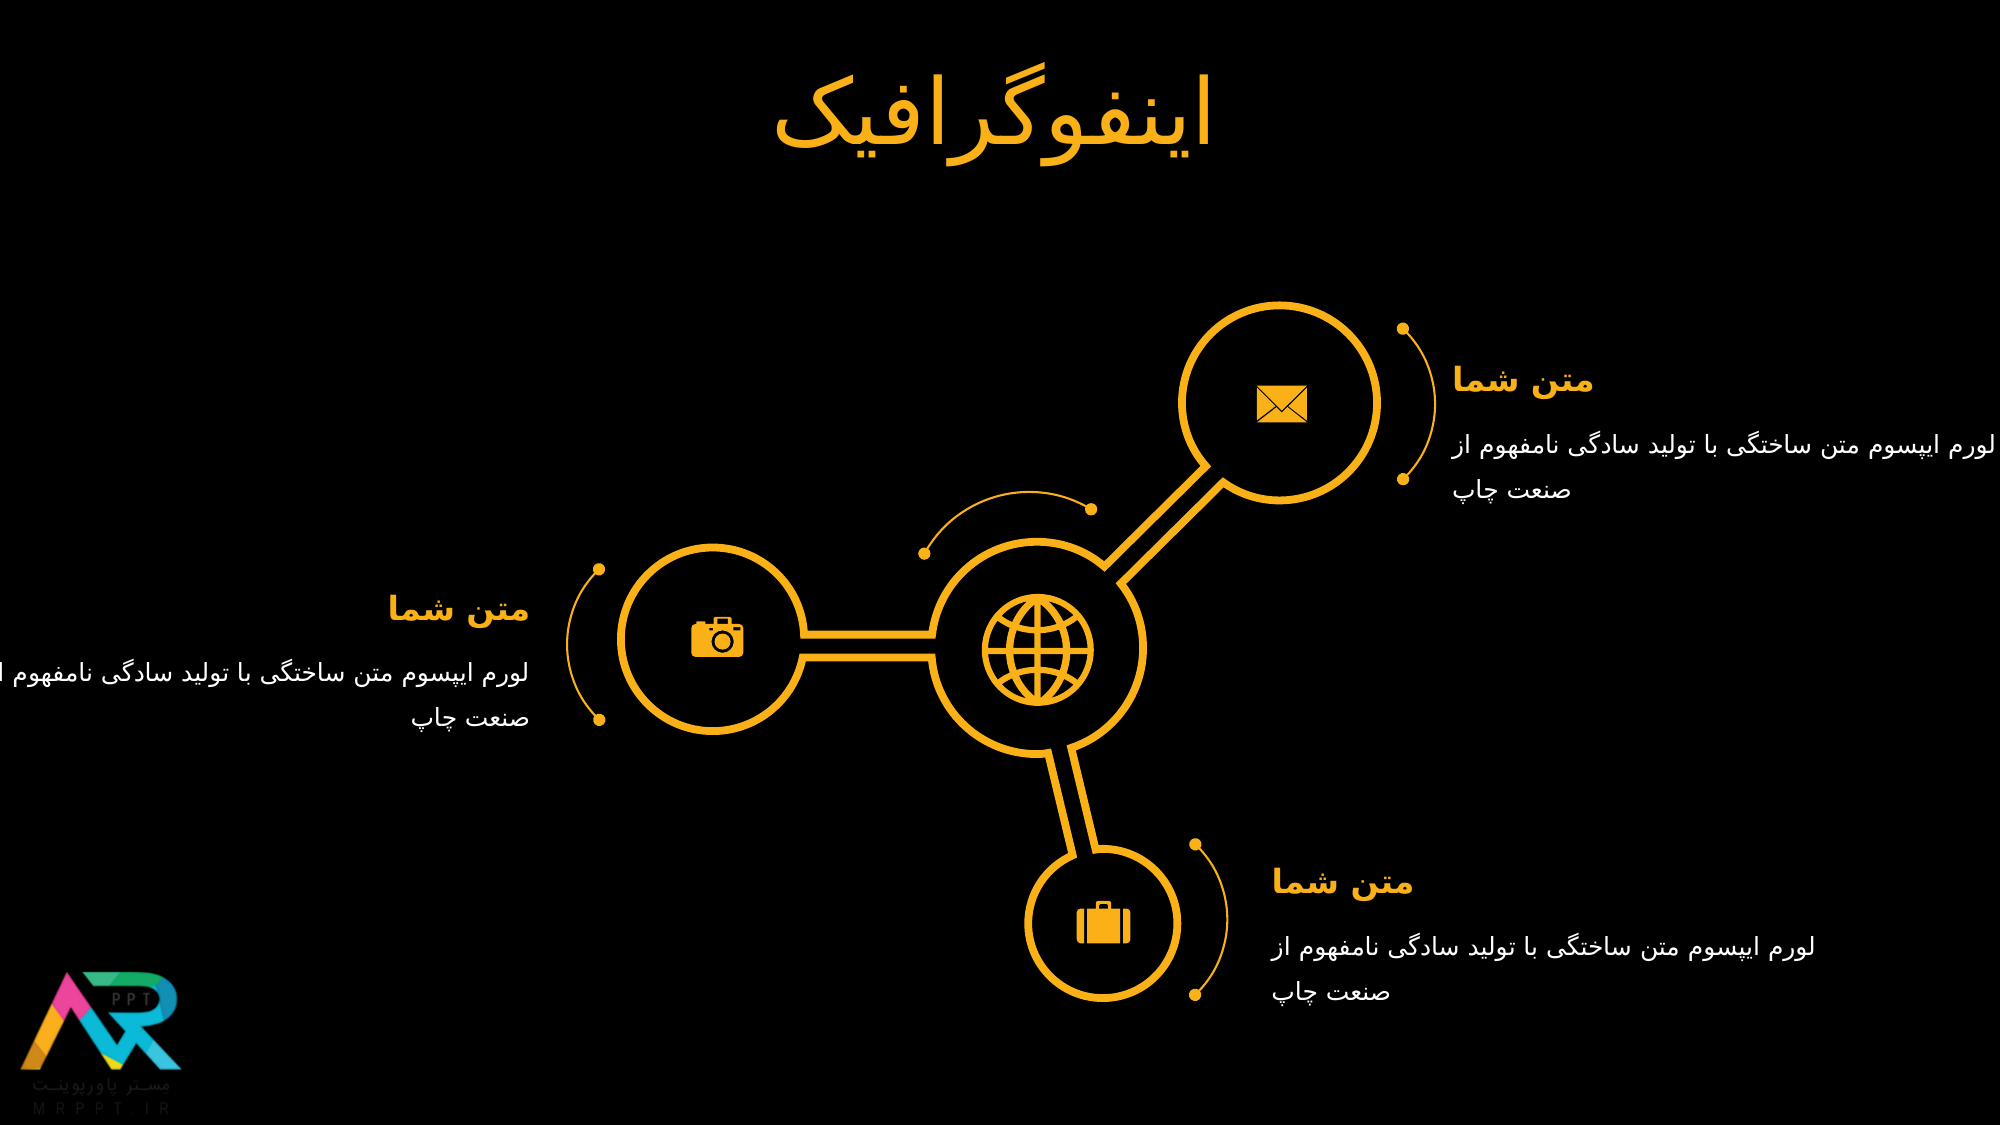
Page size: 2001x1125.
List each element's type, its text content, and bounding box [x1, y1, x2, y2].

text_box [918, 491, 1098, 600]
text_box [1437, 333, 2000, 512]
text_box [1075, 899, 1132, 945]
text_box [1122, 838, 1228, 1001]
text_box [980, 592, 1095, 707]
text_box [1256, 835, 1855, 1014]
text_box [629, 304, 1370, 1000]
text_box [566, 563, 672, 726]
text_box [1253, 384, 1310, 424]
text_box اینفوگرافیک [692, 45, 1298, 170]
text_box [0, 561, 546, 738]
text_box [1330, 322, 1436, 486]
text_box [690, 615, 745, 658]
picture [0, 963, 200, 1125]
